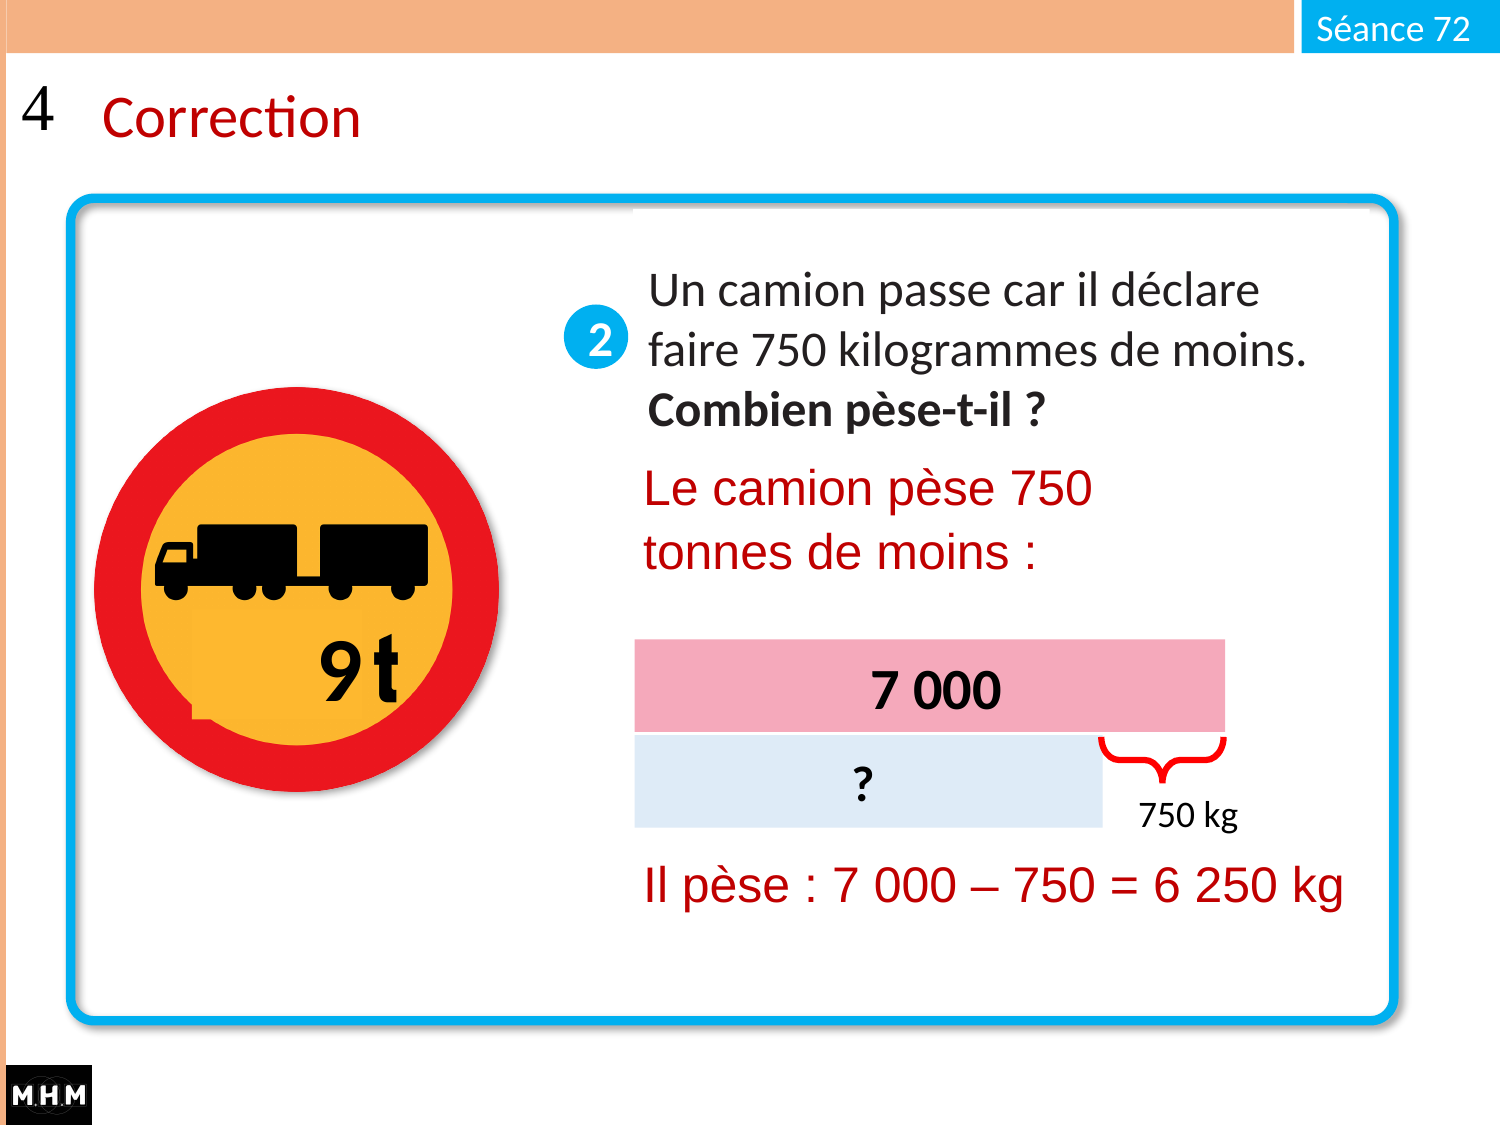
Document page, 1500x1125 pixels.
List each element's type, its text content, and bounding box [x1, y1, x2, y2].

text_box [1100, 736, 1225, 783]
text_box [69, 197, 1395, 1022]
text_box 7 000 [634, 638, 1226, 733]
picture [93, 387, 499, 792]
text_box ? [634, 734, 1104, 829]
text_box Le camion pèse 750 tonnes de moins : [628, 443, 1270, 723]
title Correction [87, 32, 1382, 158]
picture [6, 1065, 92, 1125]
text_box Un camion passe car il déclare faire 750 kilogrammes de moins. Combien pèse-t-il ? [633, 208, 1370, 472]
text_box 750 kg [1123, 783, 1291, 841]
text_box Il pèse : 7 000 – 750 = 6 250 kg [628, 841, 1382, 1027]
text_box 2 [562, 303, 630, 370]
text_box [619, 532, 1298, 932]
